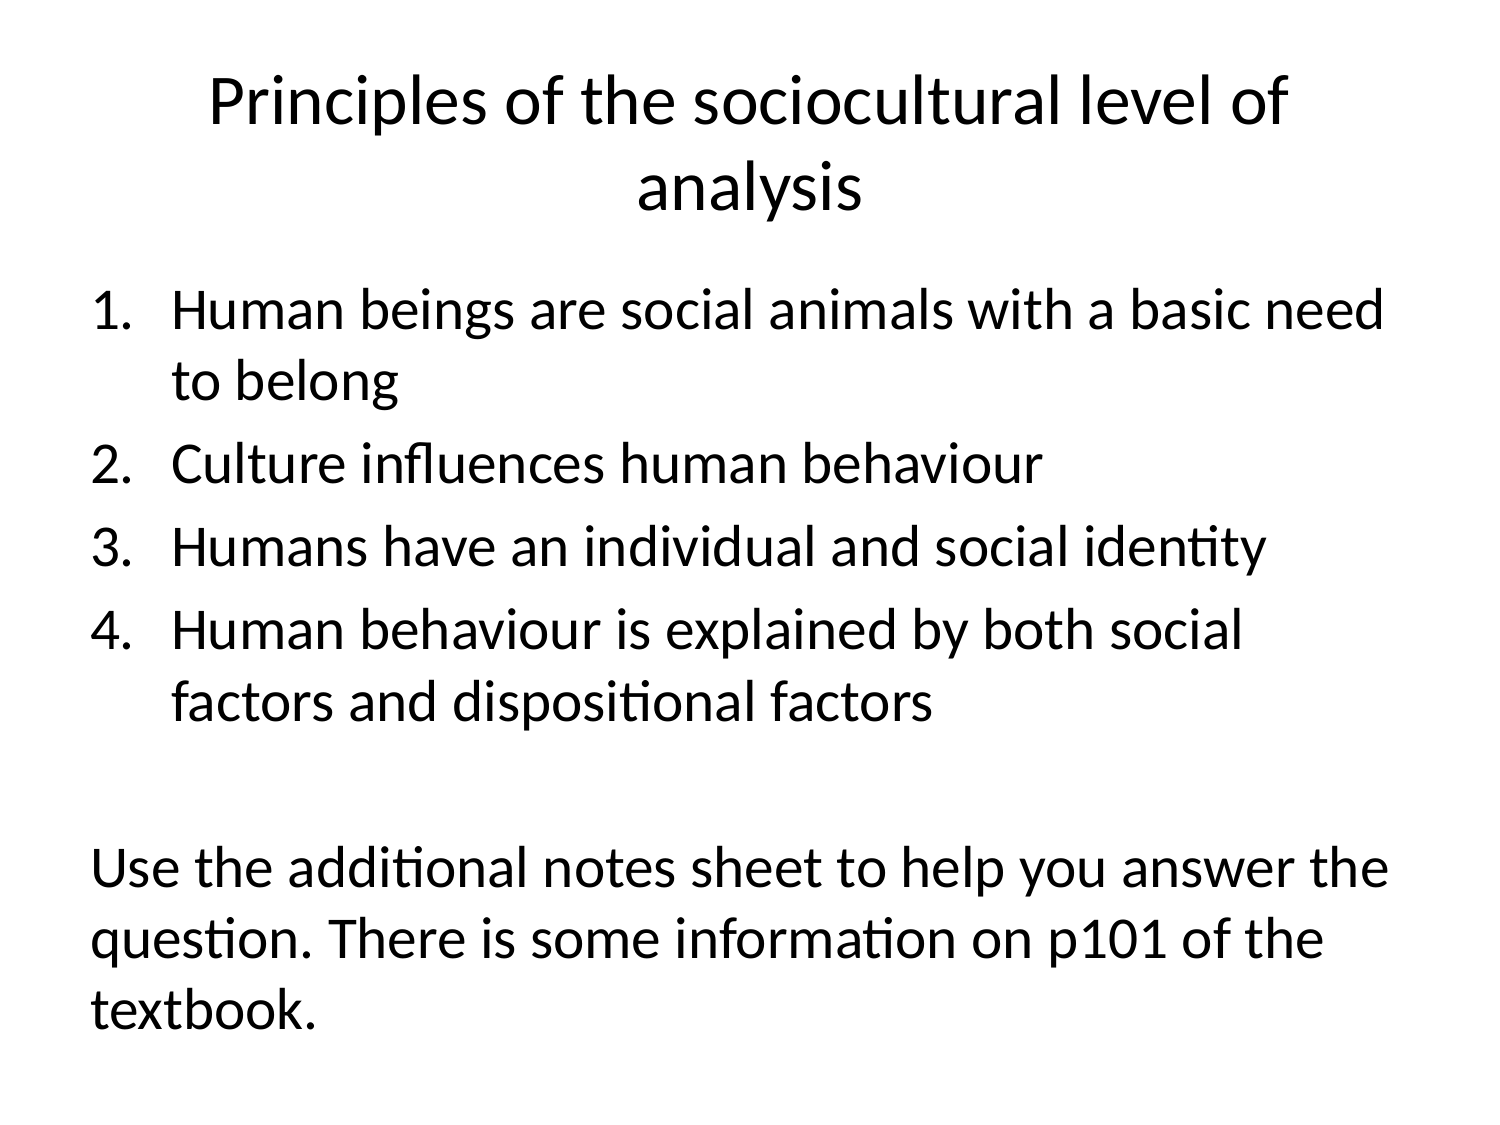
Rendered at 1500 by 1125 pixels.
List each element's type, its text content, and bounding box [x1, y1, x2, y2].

list Human beings are social animals with a basic need to belong Culture influences human behaviour Humans have an individual and social identity Human behaviour is explained by both social factors and dispositional factors Use the additional notes sheet to help you answer the question. There is some information on p101 of the textbook. [75, 262, 1425, 1050]
title Principles of the sociocultural level of analysis [75, 45, 1425, 233]
